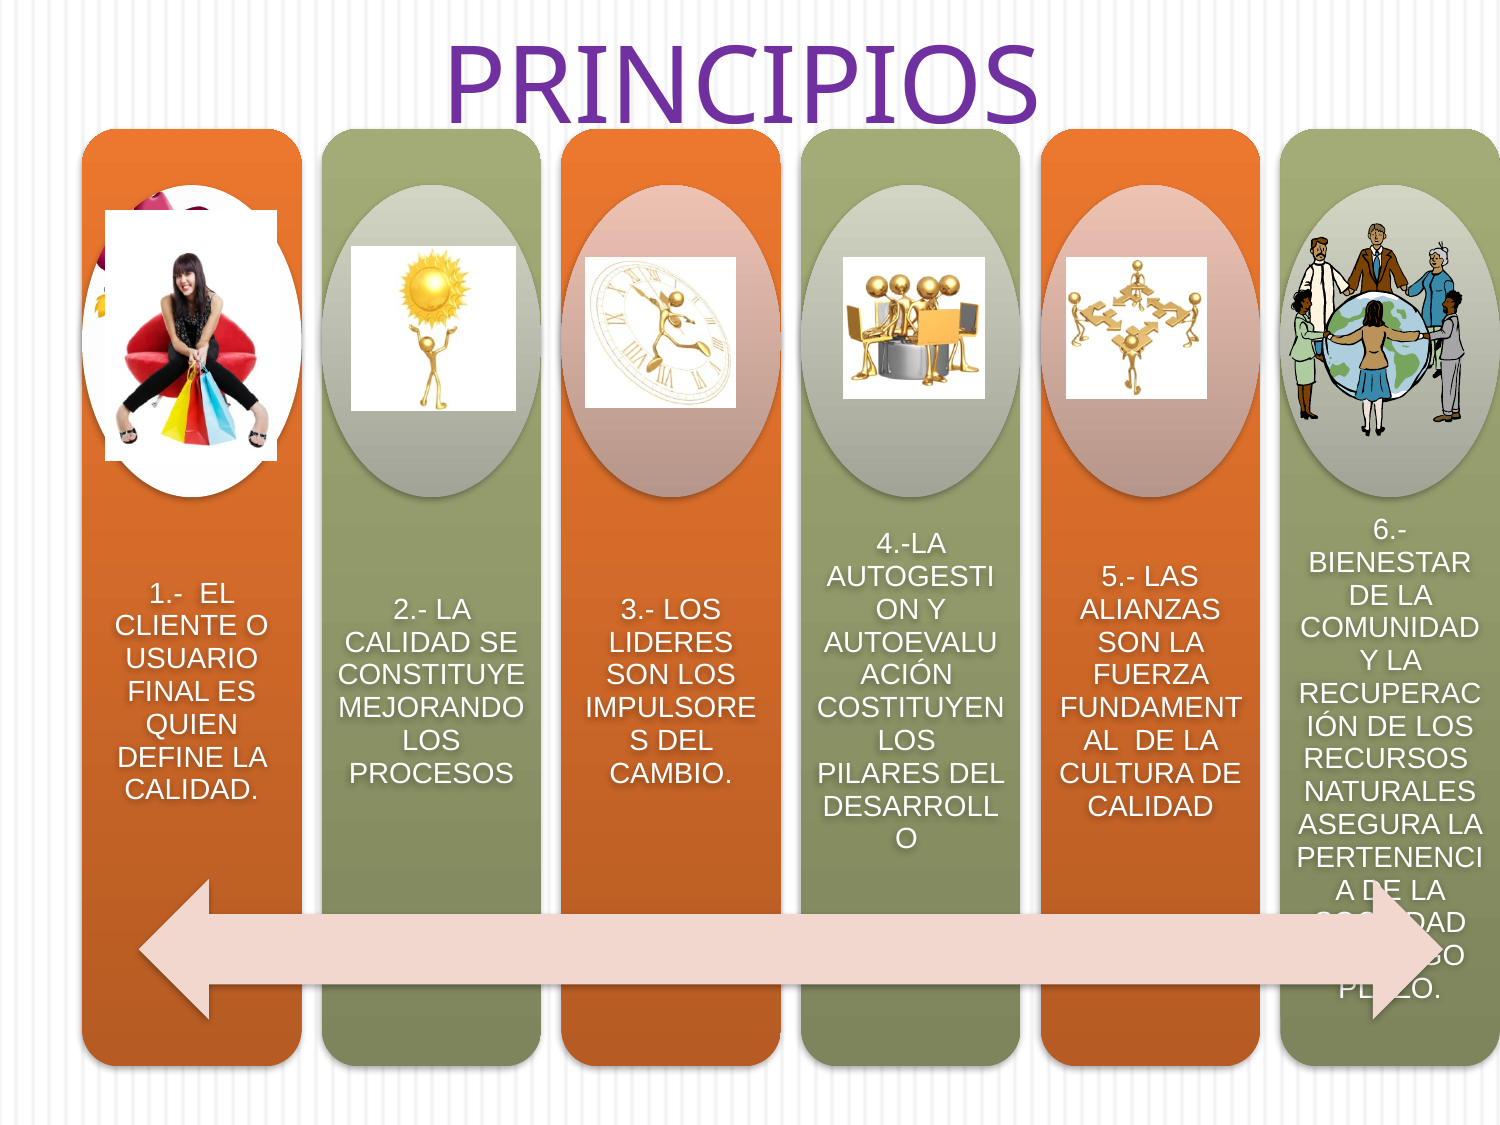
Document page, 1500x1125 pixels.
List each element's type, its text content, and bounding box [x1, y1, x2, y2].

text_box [81, 128, 1500, 1067]
title PRINCIPIOS [117, 0, 1368, 127]
picture [585, 257, 737, 408]
picture [1288, 222, 1466, 437]
picture [1066, 257, 1208, 399]
picture [351, 245, 516, 411]
picture [843, 257, 985, 399]
picture [105, 210, 278, 461]
